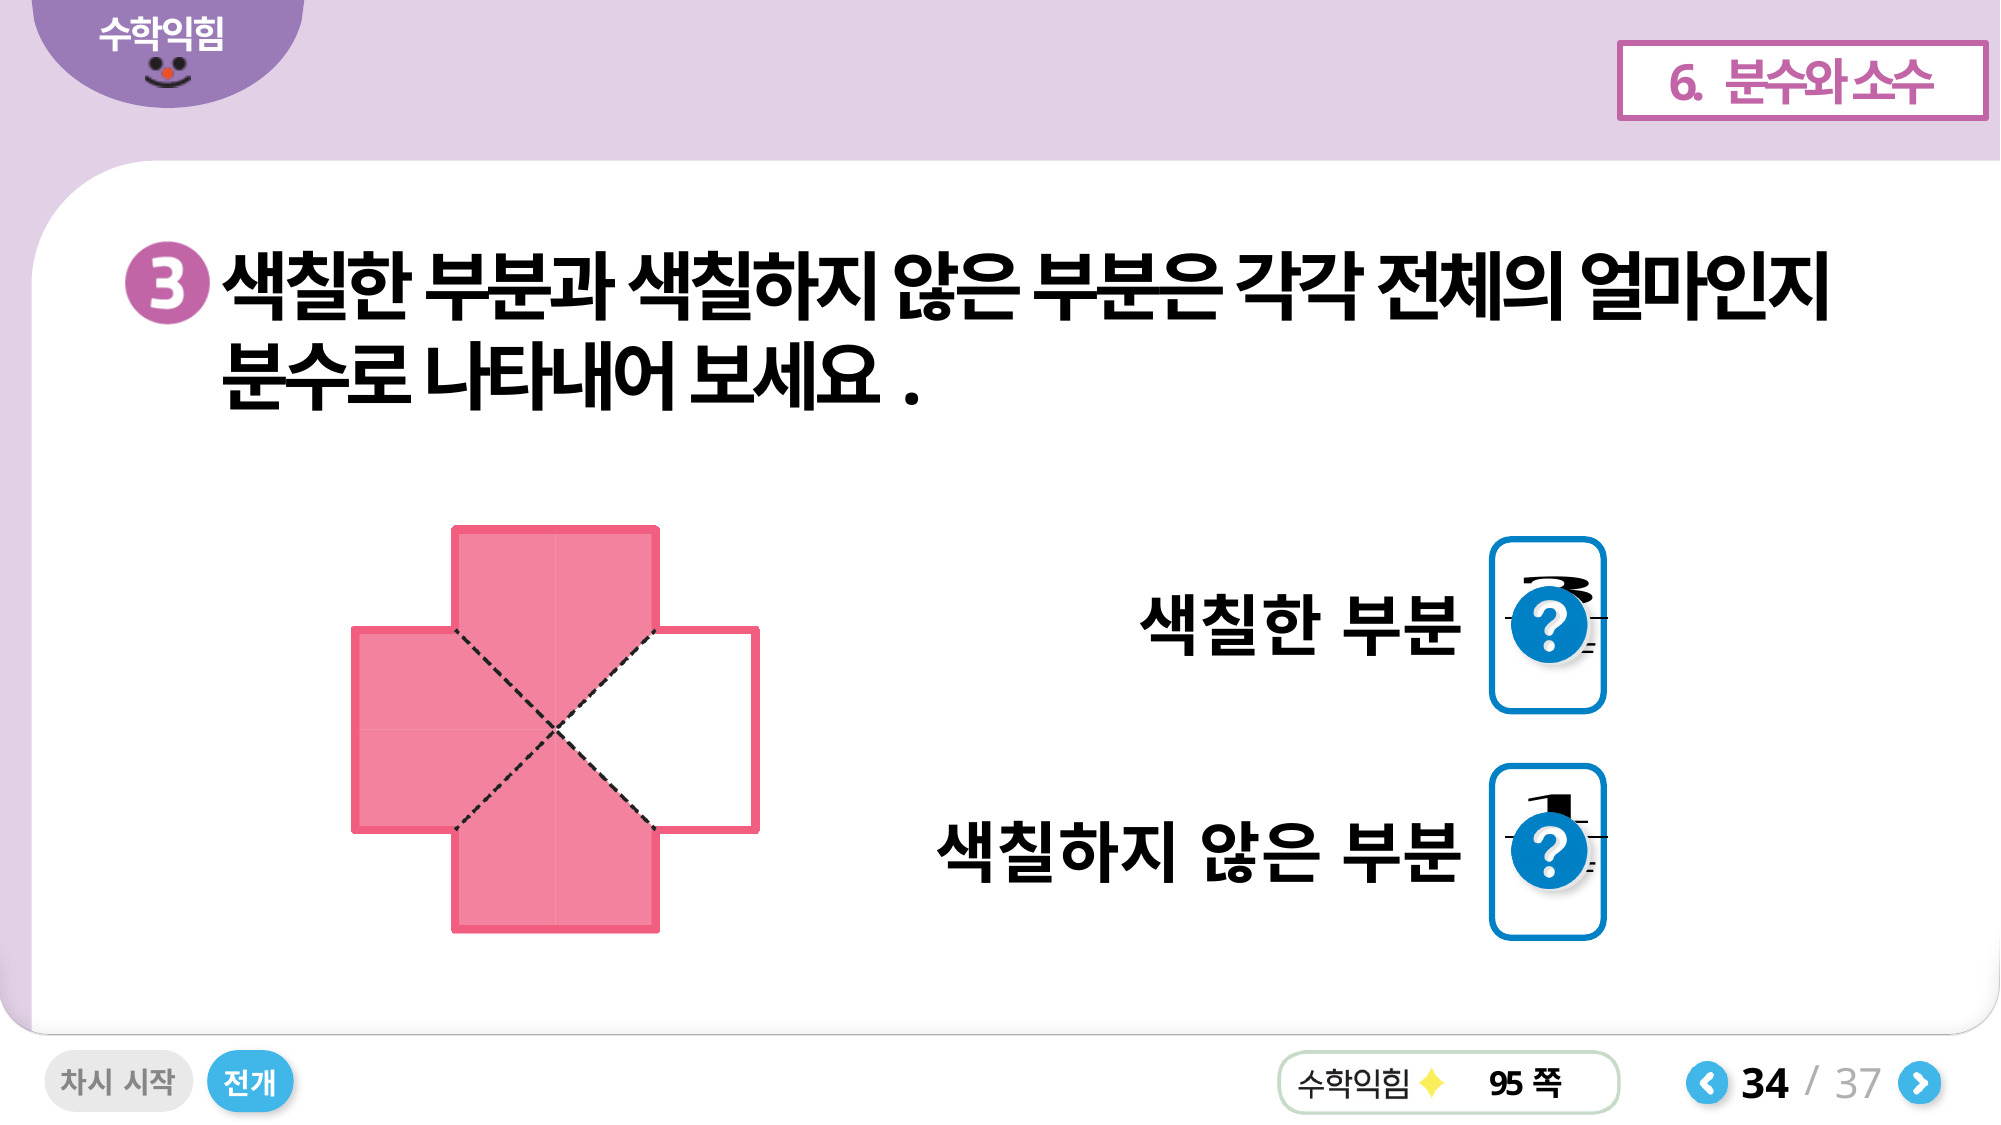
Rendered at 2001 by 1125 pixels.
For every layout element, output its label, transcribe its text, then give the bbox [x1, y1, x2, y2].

text_box 색칠한 부분 [1031, 576, 1480, 672]
picture [145, 57, 191, 88]
picture [1511, 812, 1592, 892]
text_box 6. 분수와 소수 [1619, 43, 1987, 118]
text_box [38, 1048, 297, 1114]
picture [1511, 586, 1592, 665]
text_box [1685, 1061, 1941, 1104]
picture [121, 238, 212, 327]
text_box [1489, 537, 1606, 714]
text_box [1276, 1049, 1621, 1116]
picture [0, 516, 2000, 1125]
text_box [1489, 763, 1606, 940]
text_box 색칠하지 않은 부분 [842, 803, 1480, 898]
text_box 색칠한 부분과 색칠하지 않은 부분은 각각 전체의 얼마인지 분수로 나타내어 보세요. [220, 239, 1931, 390]
